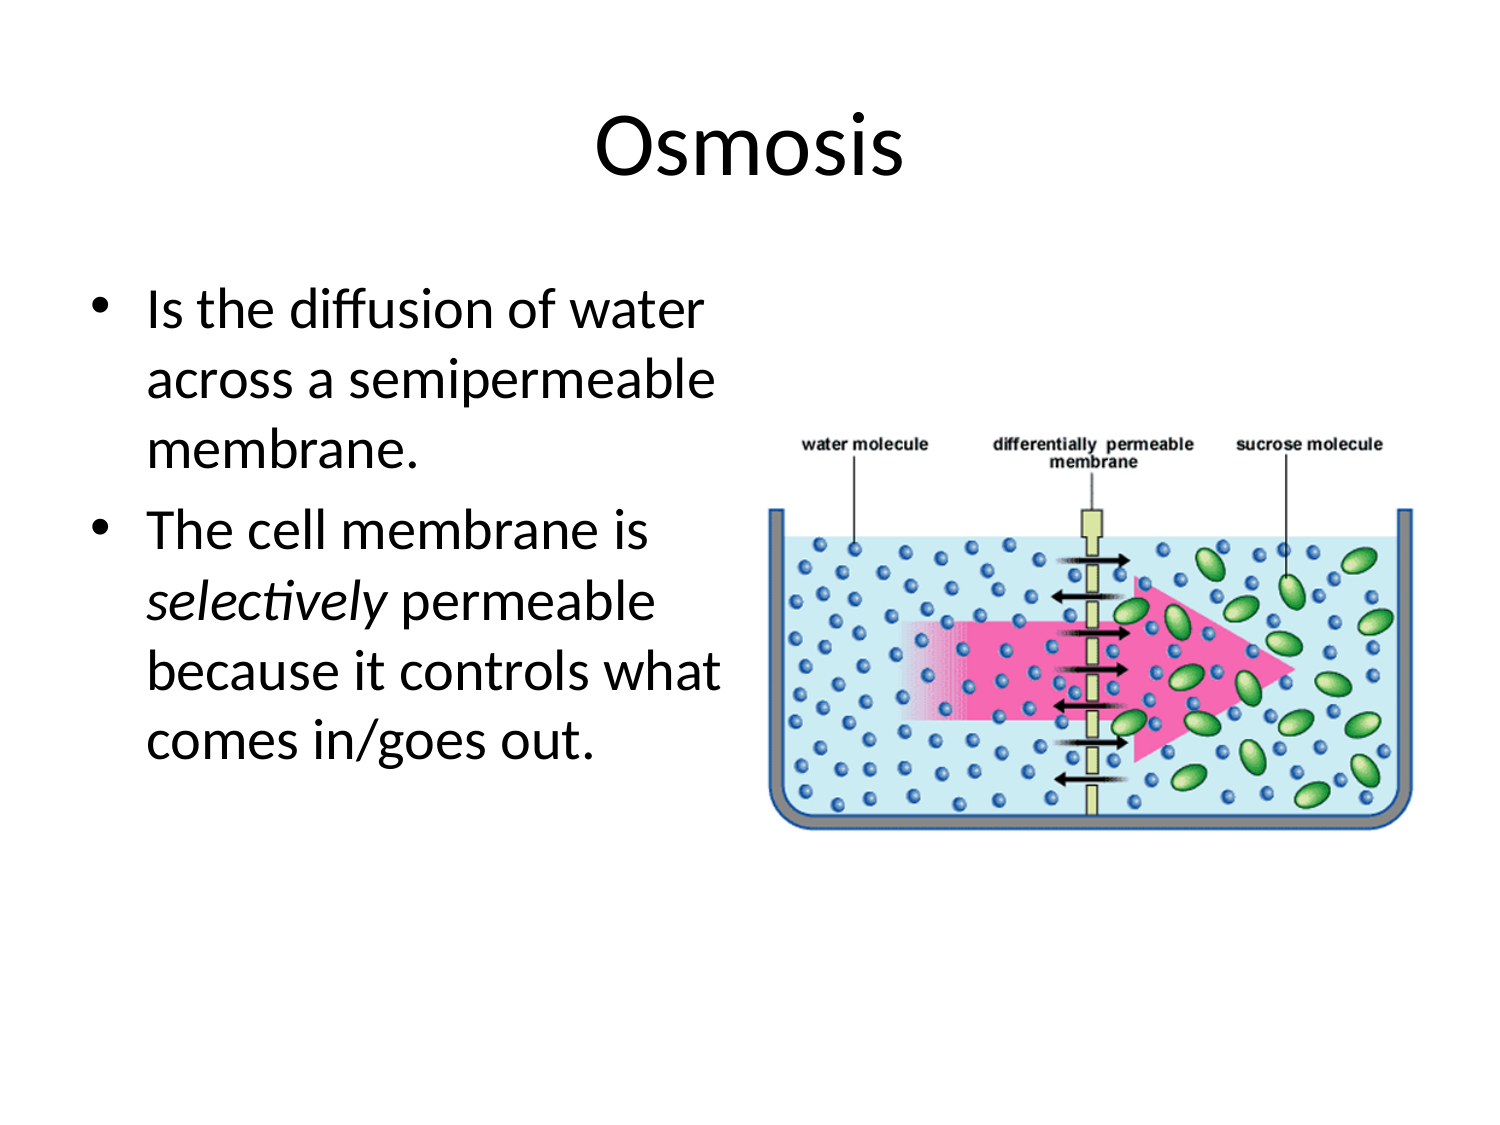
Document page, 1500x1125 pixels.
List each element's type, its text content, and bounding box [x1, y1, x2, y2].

list Is the diffusion of water across a semipermeable membrane. The cell membrane is selectively permeable because it controls what comes in/goes out. [75, 262, 738, 1005]
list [762, 262, 1426, 1006]
title Osmosis [75, 45, 1425, 233]
